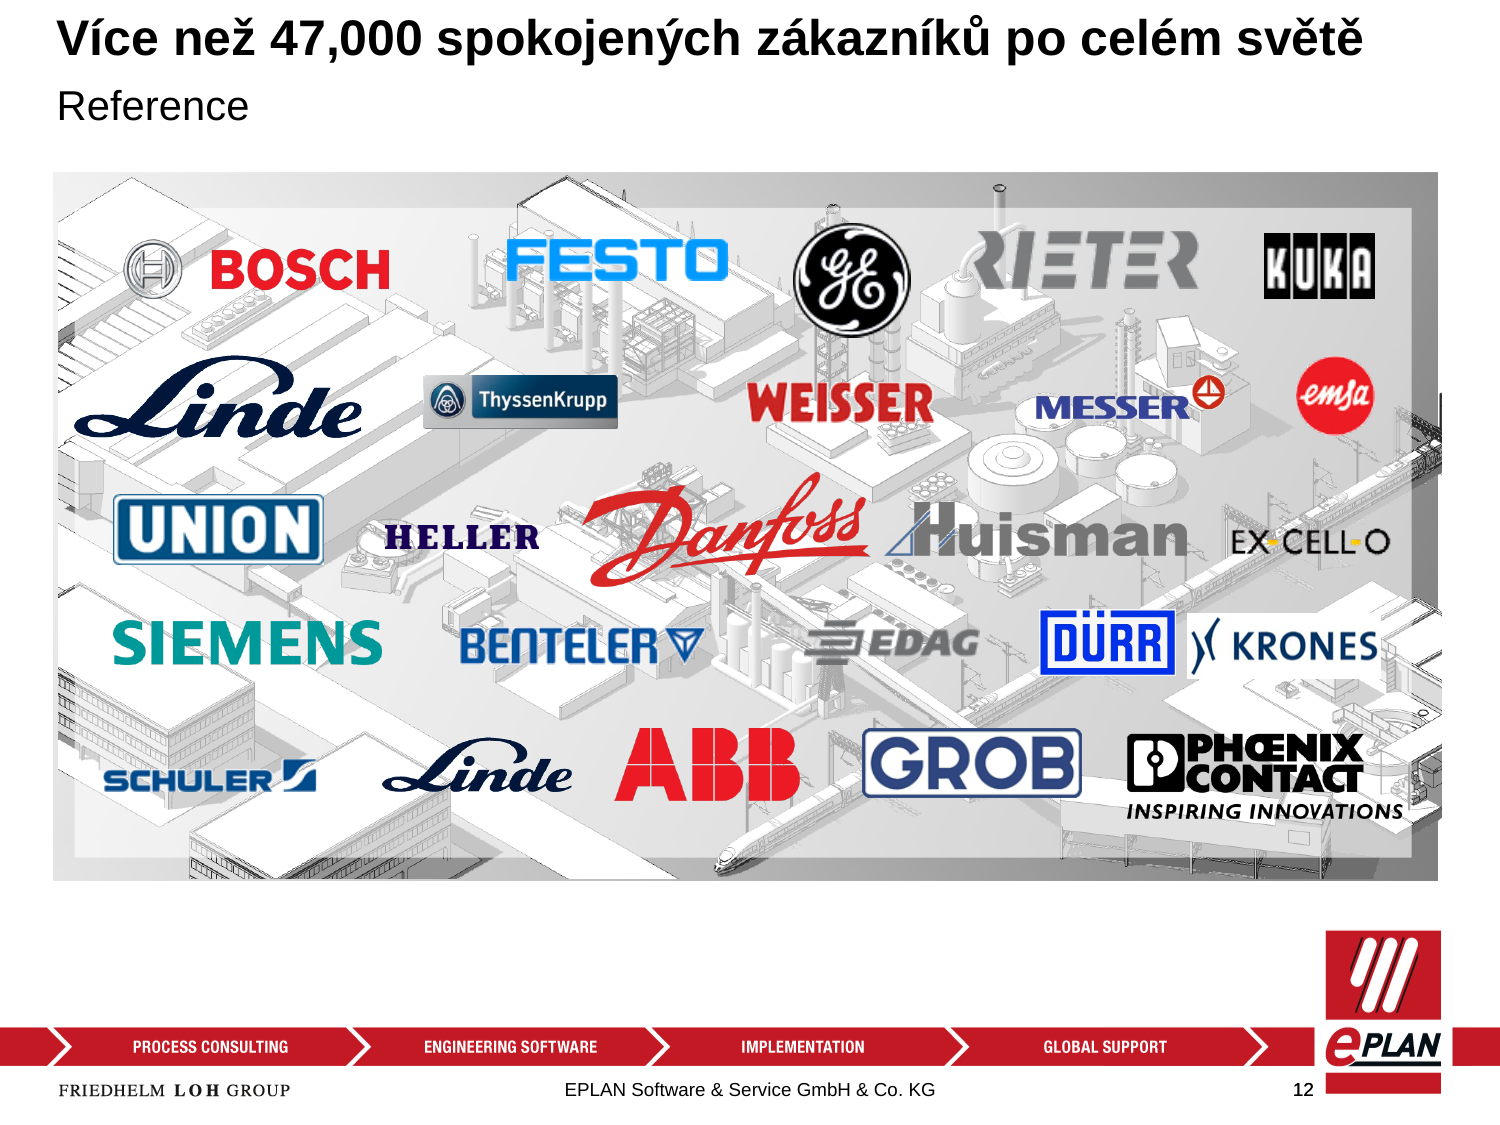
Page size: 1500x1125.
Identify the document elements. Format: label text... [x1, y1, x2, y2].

picture [0, 0, 1500, 1125]
footer EPLAN Software & Service GmbH & Co. KG [398, 1077, 1102, 1102]
text_box 12 [1266, 1077, 1314, 1101]
list Reference [0, 72, 1442, 144]
title Více než 47,000 spokojených zákazníků po celém světě [0, 0, 1442, 71]
